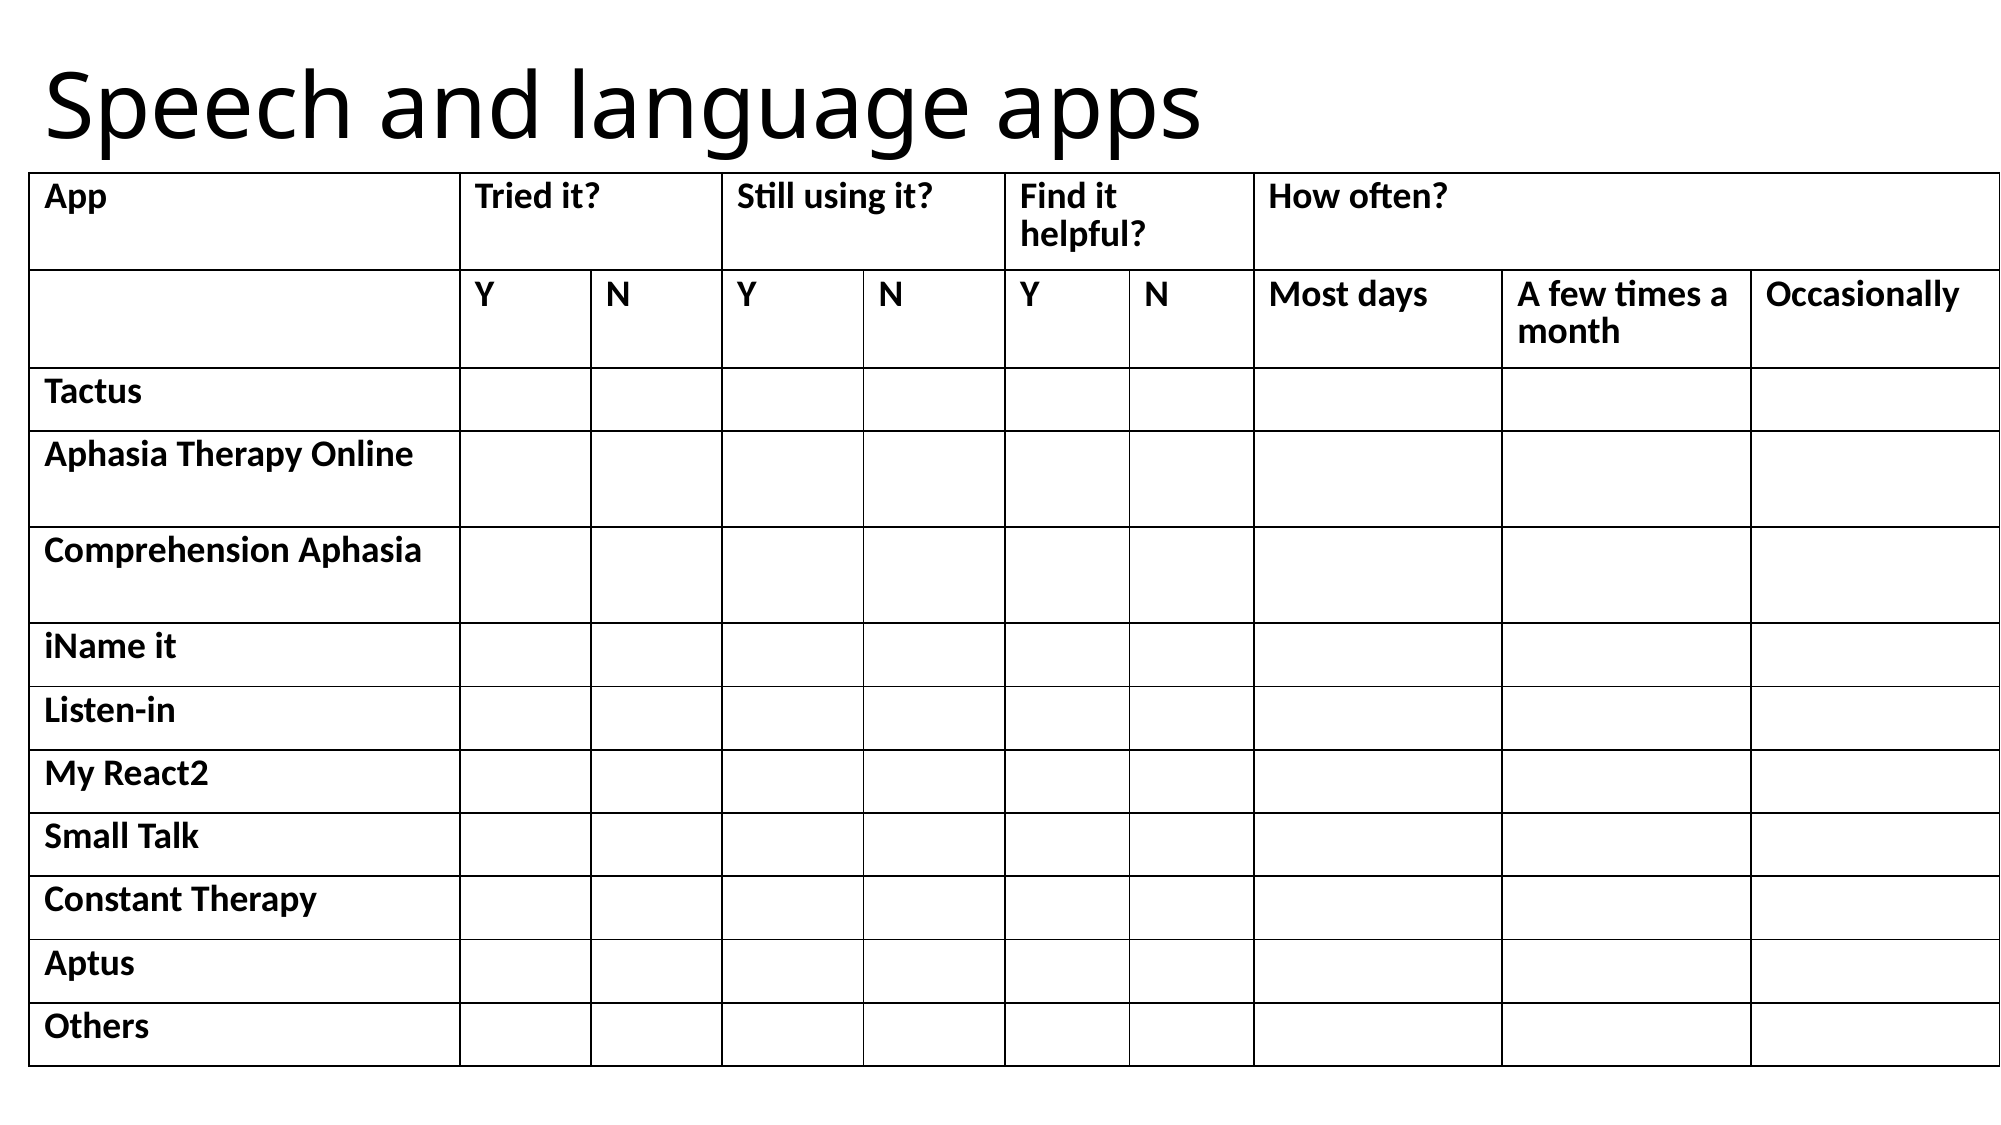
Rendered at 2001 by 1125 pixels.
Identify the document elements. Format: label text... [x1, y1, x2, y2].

table_cell [30, 271, 459, 367]
table_cell [1752, 751, 1999, 812]
table_cell [723, 814, 863, 875]
table_cell [461, 877, 590, 939]
table_cell N [592, 271, 721, 367]
table_cell [723, 687, 863, 749]
table_cell [1255, 940, 1501, 1002]
table_cell [1130, 751, 1253, 812]
table_cell [1006, 432, 1129, 526]
table_cell [592, 814, 721, 875]
table_cell Most days [1255, 271, 1501, 367]
table_cell [1503, 624, 1750, 686]
table_cell [1503, 432, 1750, 526]
table_cell [1255, 1004, 1501, 1065]
table_cell [864, 624, 1004, 686]
table_cell [1752, 940, 1999, 1002]
table_cell [592, 1004, 721, 1065]
table_cell [1006, 624, 1129, 686]
table_cell [864, 877, 1004, 939]
table_cell [1130, 624, 1253, 686]
table_cell Occasionally [1752, 271, 1999, 367]
table_cell [1255, 624, 1501, 686]
table_cell [1752, 432, 1999, 526]
table_cell [1255, 687, 1501, 749]
table_cell [1130, 814, 1253, 875]
table_cell [1255, 528, 1501, 622]
table_cell [1503, 369, 1750, 430]
table_cell [864, 751, 1004, 812]
table_cell N [1130, 271, 1253, 367]
table_cell [461, 369, 590, 430]
table_cell [1752, 528, 1999, 622]
table_cell A few times a month [1503, 271, 1750, 367]
table_cell [461, 528, 590, 622]
table_cell [1752, 369, 1999, 430]
table_cell [723, 369, 863, 430]
table_cell [864, 369, 1004, 430]
table_header Find it helpful? [1006, 174, 1253, 269]
table_cell Tactus [30, 369, 459, 430]
table_cell Y [1006, 271, 1129, 367]
table_cell [461, 624, 590, 686]
table_cell My React2 [30, 751, 459, 812]
table_header App [30, 174, 459, 269]
table_cell [1006, 1004, 1129, 1065]
table_cell [1255, 369, 1501, 430]
table_cell [461, 814, 590, 875]
table_cell Y [461, 271, 590, 367]
table_cell [461, 751, 590, 812]
table_cell [864, 687, 1004, 749]
table_cell [723, 528, 863, 622]
table_cell [1006, 687, 1129, 749]
table_cell [1006, 814, 1129, 875]
table_header Tried it? [461, 174, 721, 269]
table_cell Constant Therapy [30, 877, 459, 939]
table_cell [592, 687, 721, 749]
title Speech and language apps [29, 0, 1755, 172]
table_header Still using it? [723, 174, 1004, 269]
table_cell Comprehension Aphasia [30, 528, 459, 622]
table_cell [1503, 528, 1750, 622]
table_cell [1130, 1004, 1253, 1065]
table_cell [723, 1004, 863, 1065]
table_cell [1130, 369, 1253, 430]
table_cell [1255, 814, 1501, 875]
table_cell [592, 877, 721, 939]
table_cell [864, 528, 1004, 622]
table_cell [1752, 624, 1999, 686]
table_cell [1752, 877, 1999, 939]
table_cell [1503, 1004, 1750, 1065]
table_cell [1006, 877, 1129, 939]
table_cell [723, 940, 863, 1002]
table_cell Aphasia Therapy Online [30, 432, 459, 526]
table_cell Others [30, 1004, 459, 1065]
table_cell Aptus [30, 940, 459, 1002]
table_cell N [864, 271, 1004, 367]
table_cell [723, 624, 863, 686]
table_cell [1503, 940, 1750, 1002]
table_cell [1130, 528, 1253, 622]
table_cell [1255, 432, 1501, 526]
table_cell [592, 528, 721, 622]
table_cell [1130, 940, 1253, 1002]
table_cell [1752, 814, 1999, 875]
table_cell [592, 751, 721, 812]
table_cell [1255, 877, 1501, 939]
table_cell [1503, 687, 1750, 749]
table_cell [1255, 751, 1501, 812]
table_cell [1752, 1004, 1999, 1065]
table_cell [461, 687, 590, 749]
table_cell [461, 940, 590, 1002]
table_cell [723, 751, 863, 812]
table_cell [461, 432, 590, 526]
table_cell [592, 369, 721, 430]
table_cell [1006, 940, 1129, 1002]
table_cell [864, 940, 1004, 1002]
table_cell [864, 432, 1004, 526]
table_cell Small Talk [30, 814, 459, 875]
table_cell [864, 814, 1004, 875]
table_cell [592, 432, 721, 526]
table_header How often? [1255, 174, 1999, 269]
table_cell iName it [30, 624, 459, 686]
table_cell [723, 877, 863, 939]
table_cell [461, 1004, 590, 1065]
table_cell [592, 940, 721, 1002]
table_cell [1006, 369, 1129, 430]
table_cell Listen-in [30, 687, 459, 749]
table_cell Y [723, 271, 863, 367]
table_cell [723, 432, 863, 526]
table_cell [1006, 528, 1129, 622]
table_cell [1752, 687, 1999, 749]
table_cell [1006, 751, 1129, 812]
table_cell [1503, 877, 1750, 939]
table_cell [592, 624, 721, 686]
table_cell [864, 1004, 1004, 1065]
table_cell [1130, 877, 1253, 939]
table_cell [1130, 432, 1253, 526]
table_cell [1503, 751, 1750, 812]
table_cell [1130, 687, 1253, 749]
table_cell [1503, 814, 1750, 875]
